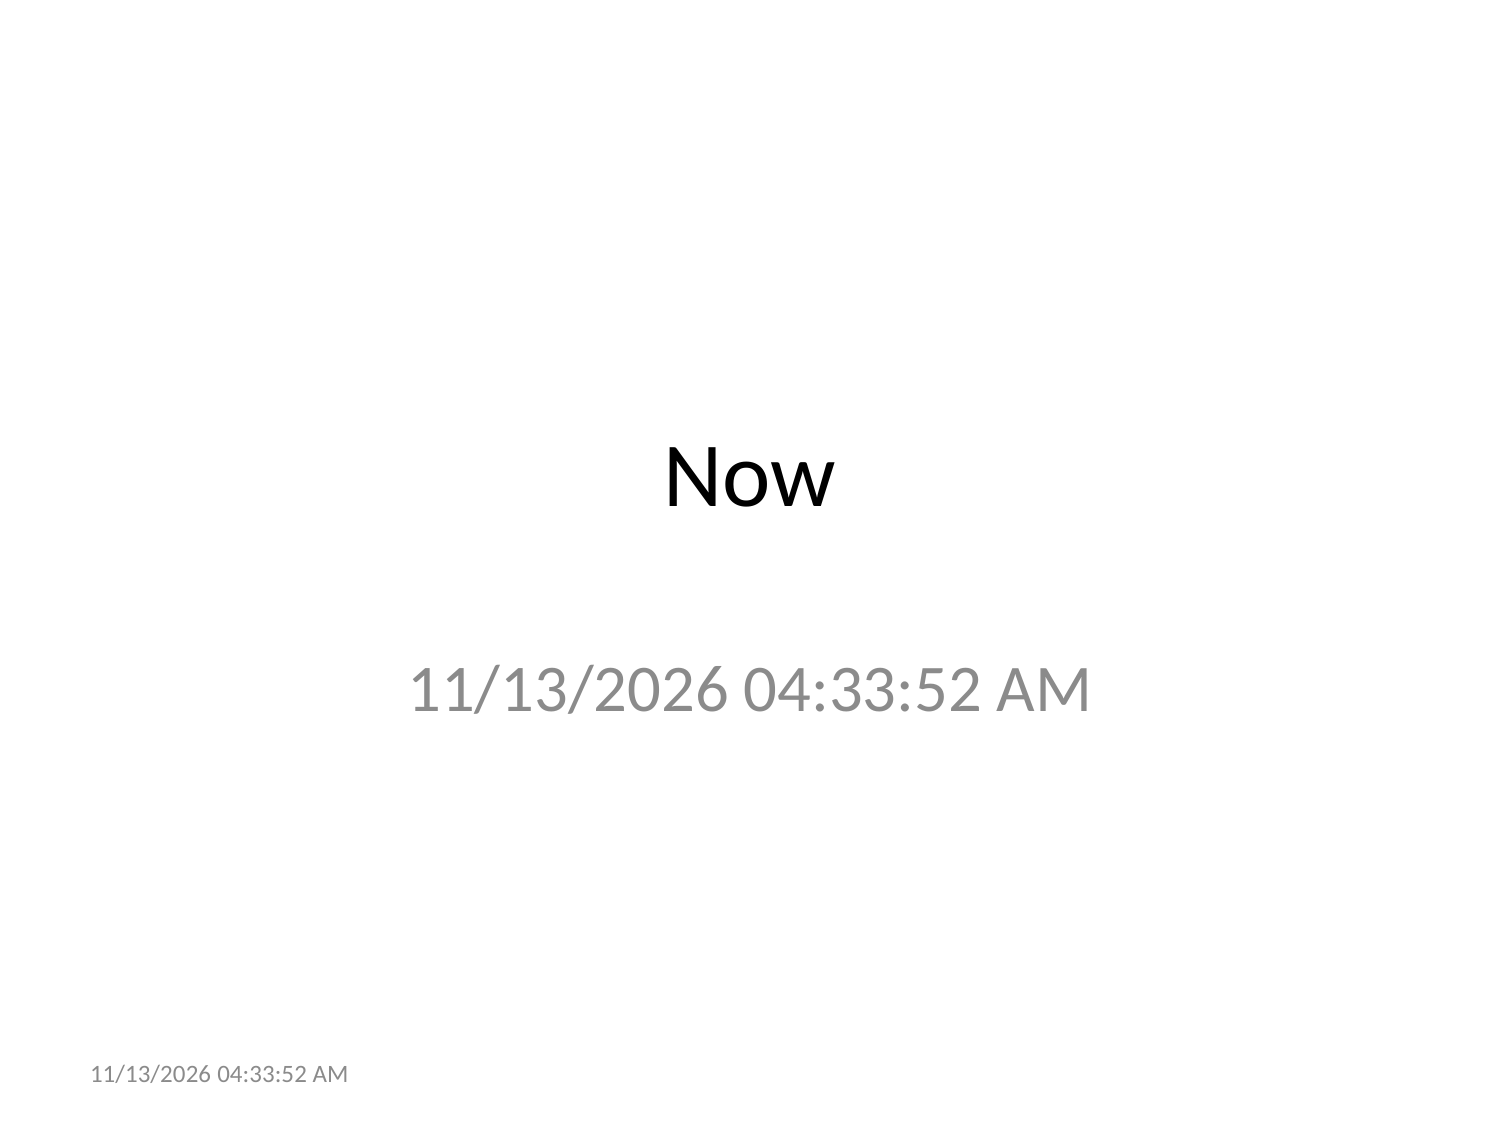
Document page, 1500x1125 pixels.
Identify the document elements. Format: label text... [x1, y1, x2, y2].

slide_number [75, 1042, 425, 1103]
subtitle 2011-12-19 10:20:04 AM [225, 637, 1275, 925]
title Now [112, 349, 1388, 591]
